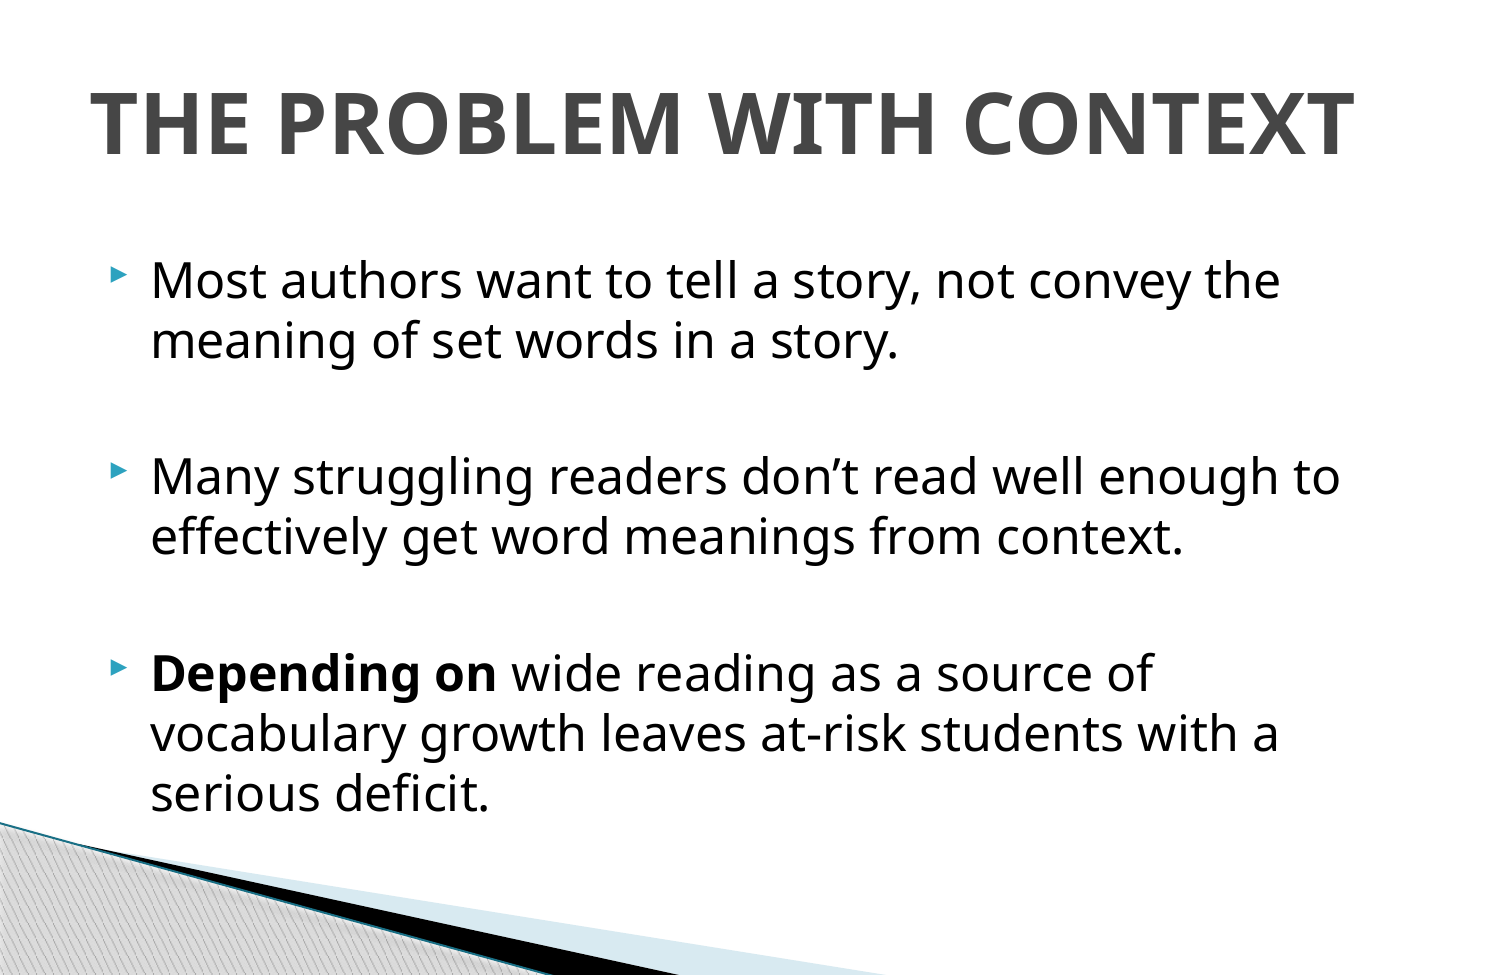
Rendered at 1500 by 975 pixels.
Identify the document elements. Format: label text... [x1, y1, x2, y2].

list Most authors want to tell a story, not convey the meaning of set words in a story. Many struggling readers don’t read well enough to effectively get word meanings from context. Depending on wide reading as a source of vocabulary growth leaves at-risk students with a serious deficit. [74, 162, 1426, 851]
title THE PROBLEM WITH CONTEXT [75, 39, 1425, 202]
